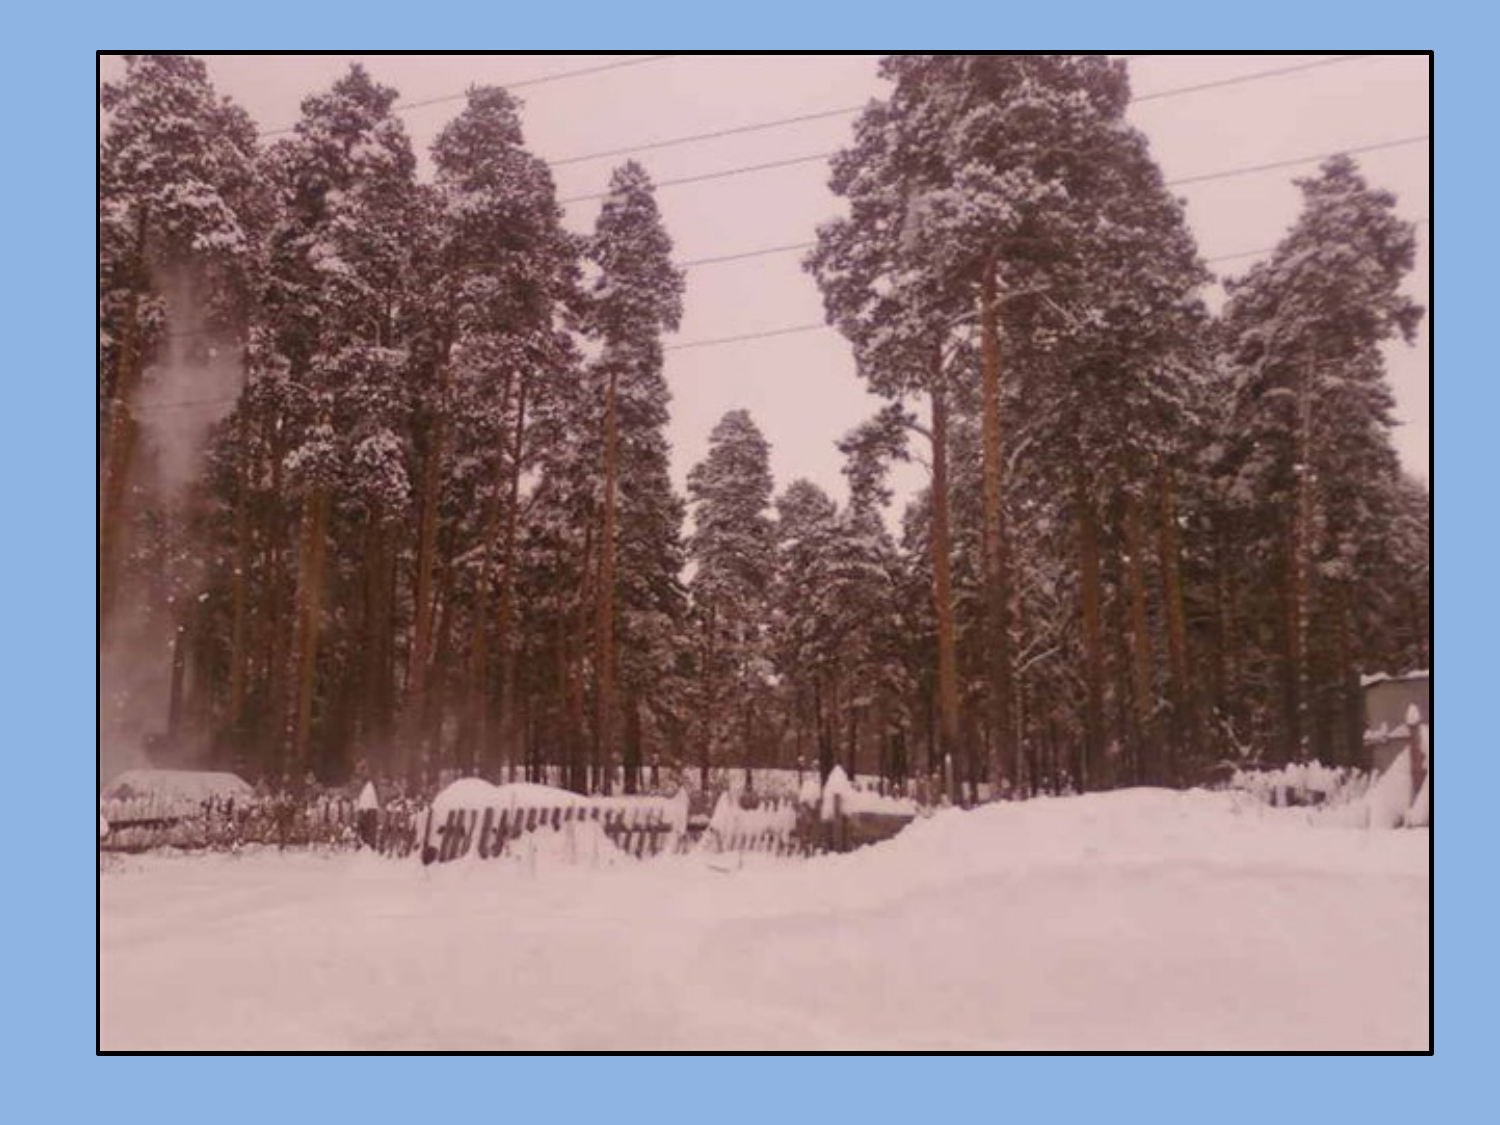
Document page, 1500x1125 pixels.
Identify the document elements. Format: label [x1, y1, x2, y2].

picture [100, 54, 1430, 1052]
